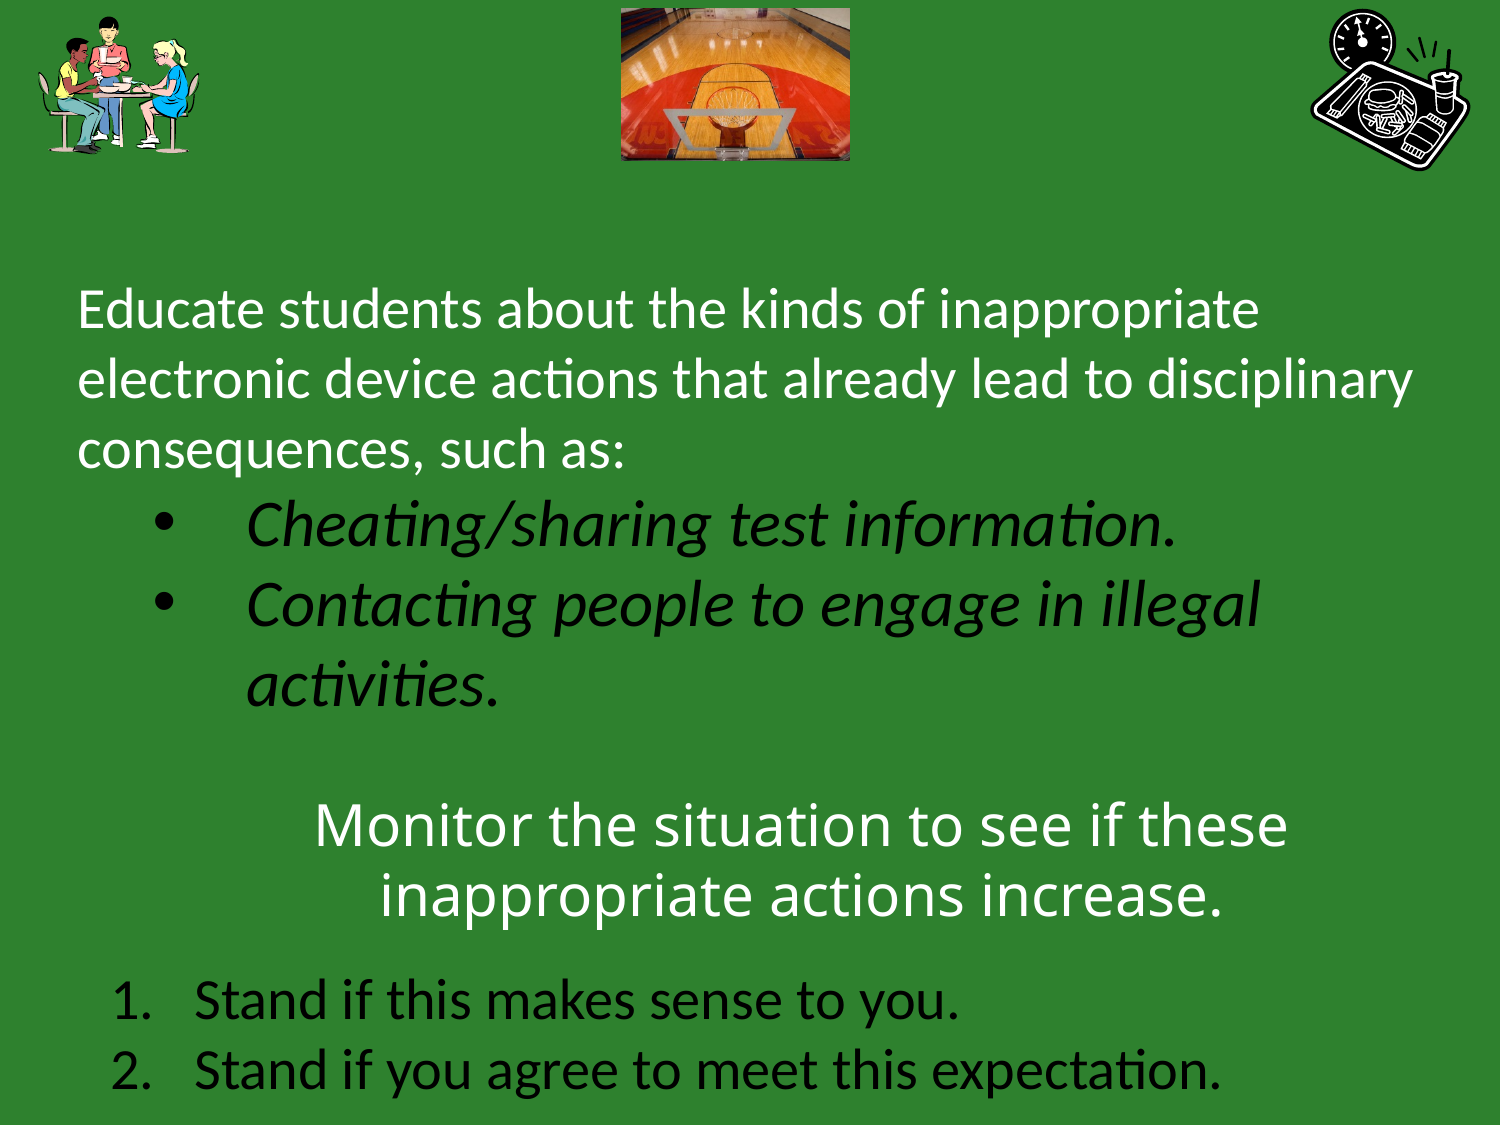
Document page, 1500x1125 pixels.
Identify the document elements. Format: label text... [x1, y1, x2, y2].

text_box Stand if this makes sense to you. Stand if you agree to meet this expectation. [94, 937, 1445, 1125]
text_box Educate students about the kinds of inappropriate electronic device actions that already lead to disciplinary consequences, such as: Cheating/sharing test information. Contacting people to engage in illegal activities. [0, 262, 1488, 728]
picture [621, 8, 851, 162]
picture [34, 14, 203, 155]
picture [1307, 8, 1472, 176]
text_box Monitor the situation to see if these inappropriate actions increase. [57, 780, 1472, 936]
